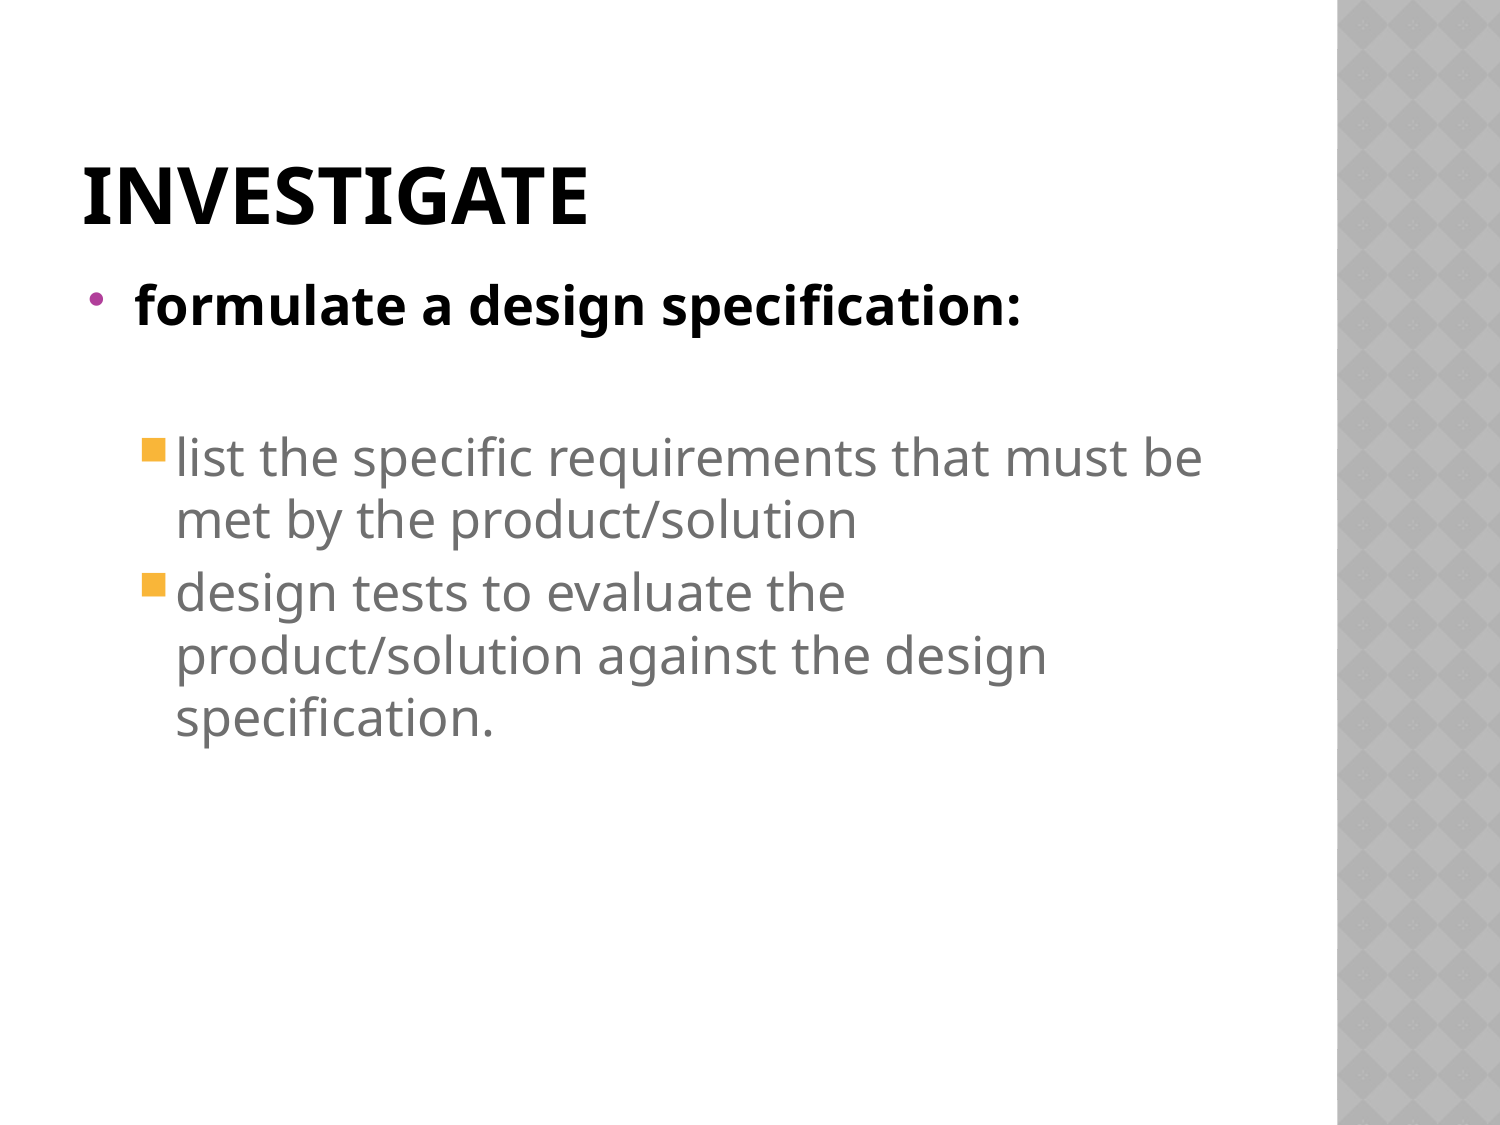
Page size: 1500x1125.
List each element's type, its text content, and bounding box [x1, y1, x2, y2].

list formulate a design specification: list the specific requirements that must be met by the product/solution design tests to evaluate the product/solution against the design specification. [75, 264, 1263, 1059]
title investigate [75, 52, 1263, 240]
